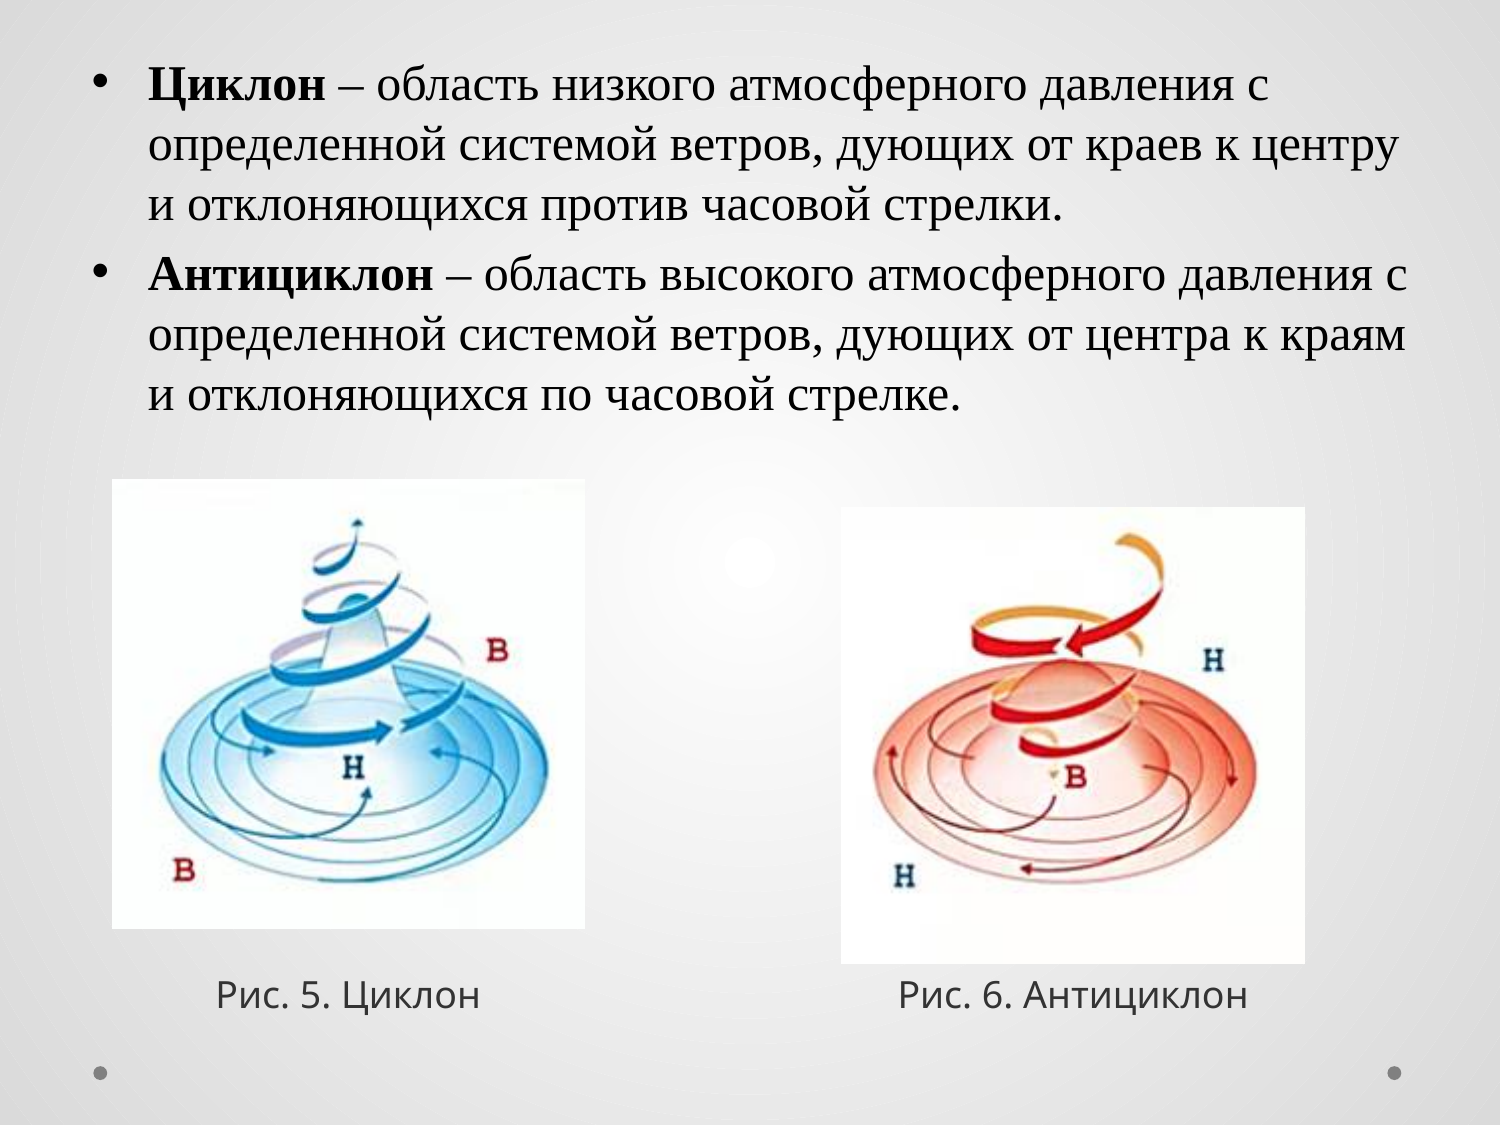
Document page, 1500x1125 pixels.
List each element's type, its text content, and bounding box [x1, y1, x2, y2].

text_box Рис. 5. Циклон [200, 964, 496, 1024]
picture [111, 479, 585, 929]
list Циклон – область низкого атмосферного давления с определенной системой ветров, дующих от краев к центру и отклоняющихся против часовой стрелки. Антициклон – область высокого атмосферного давления с определенной системой ветров, дующих от центра к краям и отклоняющихся по часовой стрелке. [76, 42, 1427, 468]
picture [841, 507, 1305, 965]
text_box Рис. 6. Антициклон [882, 974, 1264, 1024]
